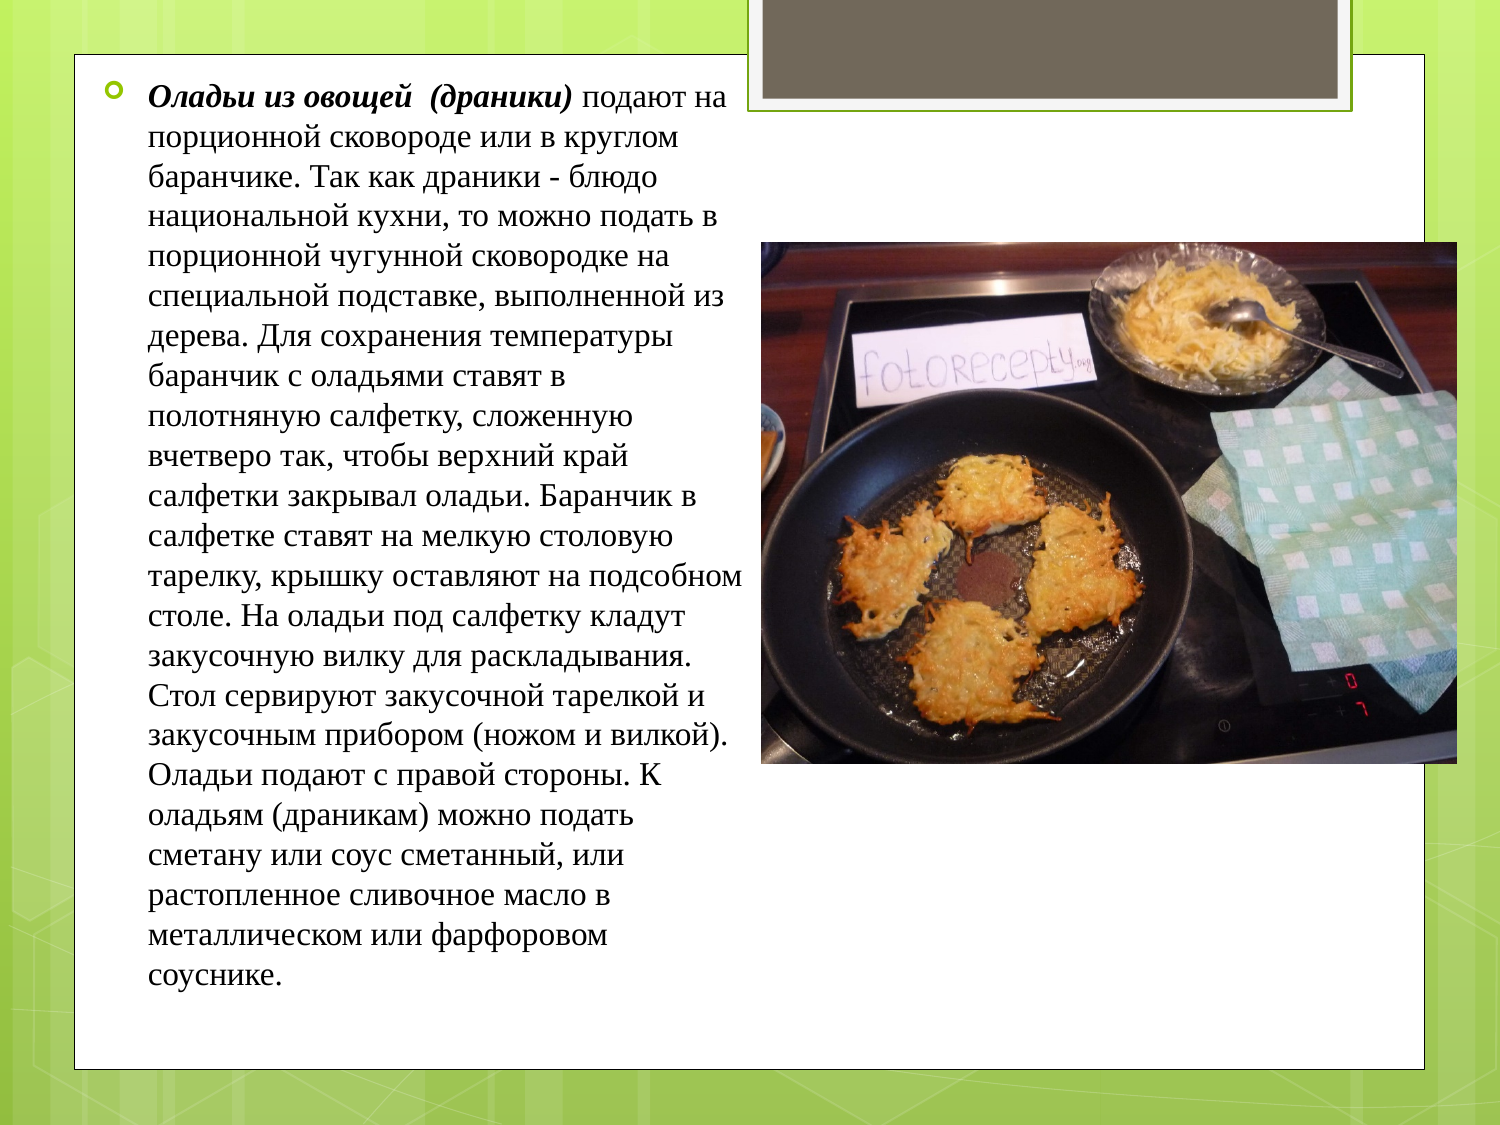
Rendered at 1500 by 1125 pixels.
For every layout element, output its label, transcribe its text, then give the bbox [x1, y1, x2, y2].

list Оладьи из овощей (драники) подают на порционной сковороде или в круглом баранчике. Так как драники - блюдо национальной кухни, то можно подать в порционной чугунной сковородке на специальной подставке, выполненной из дерева. Для сохранения температуры баранчик с оладьями ставят в полотняную салфетку, сложенную вчетверо так, чтобы вер­хний край салфетки закрывал оладьи. Баранчик в салфетке ставят на мелкую столовую тарелку, крышку оставляют на подсобном столе. На оладьи под салфетку кладут закусочную вилку для раскладывания. Стол сервируют закусочной тарелкой и закусочным прибором (ножом и вилкой). Оладьи подают с правой стороны. К оладьям (драникам) можно подать сметану или соус сметанный, или растопленное сливочное масло в металлическом или фарфоровом соуснике. [76, 66, 762, 1000]
picture [761, 241, 1457, 764]
